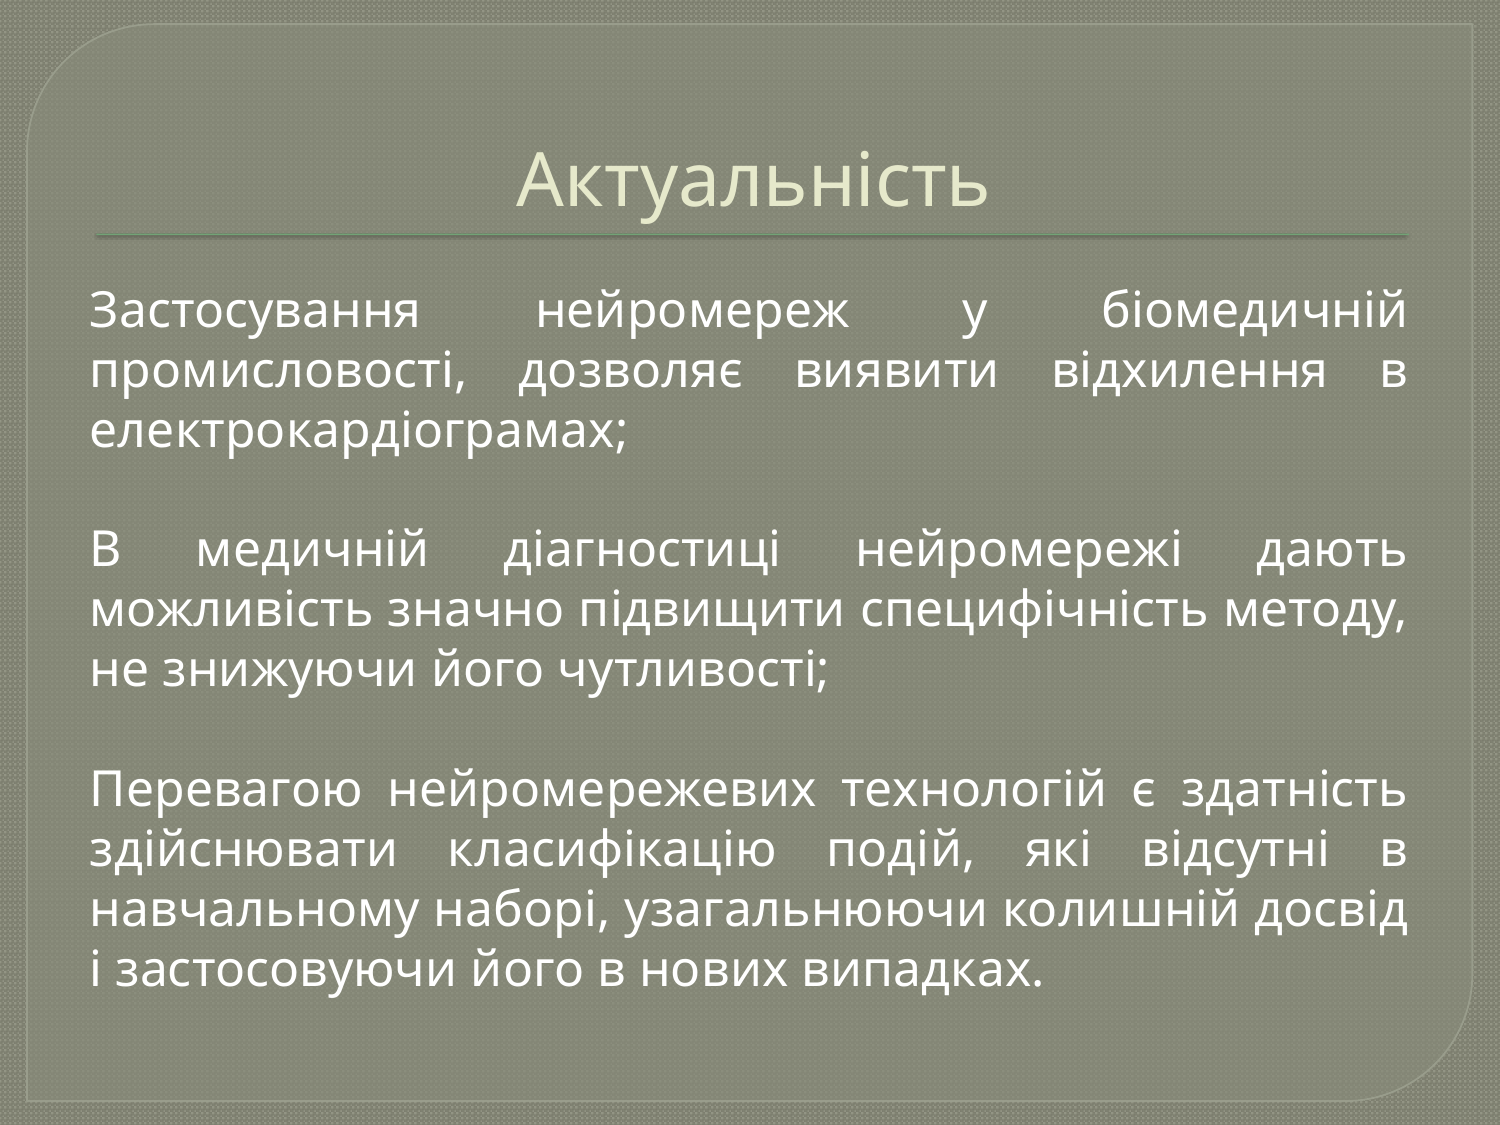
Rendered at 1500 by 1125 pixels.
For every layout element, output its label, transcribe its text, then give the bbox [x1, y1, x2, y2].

title Актуальність [75, 41, 1425, 230]
list Застосування нейромереж у біомедичній промисловості, дозволяє виявити відхилення в електрокардіограмах; В медичній діагностиці нейромережі дають можливість значно підвищити специфічність методу, не знижуючи його чутливості; Перевагою нейромережевих технологій є здатність здійснювати класифікацію подій, які відсутні в навчальному наборі, узагальнюючи колишній досвід і застосовуючи його в нових випадках. [75, 270, 1425, 1013]
